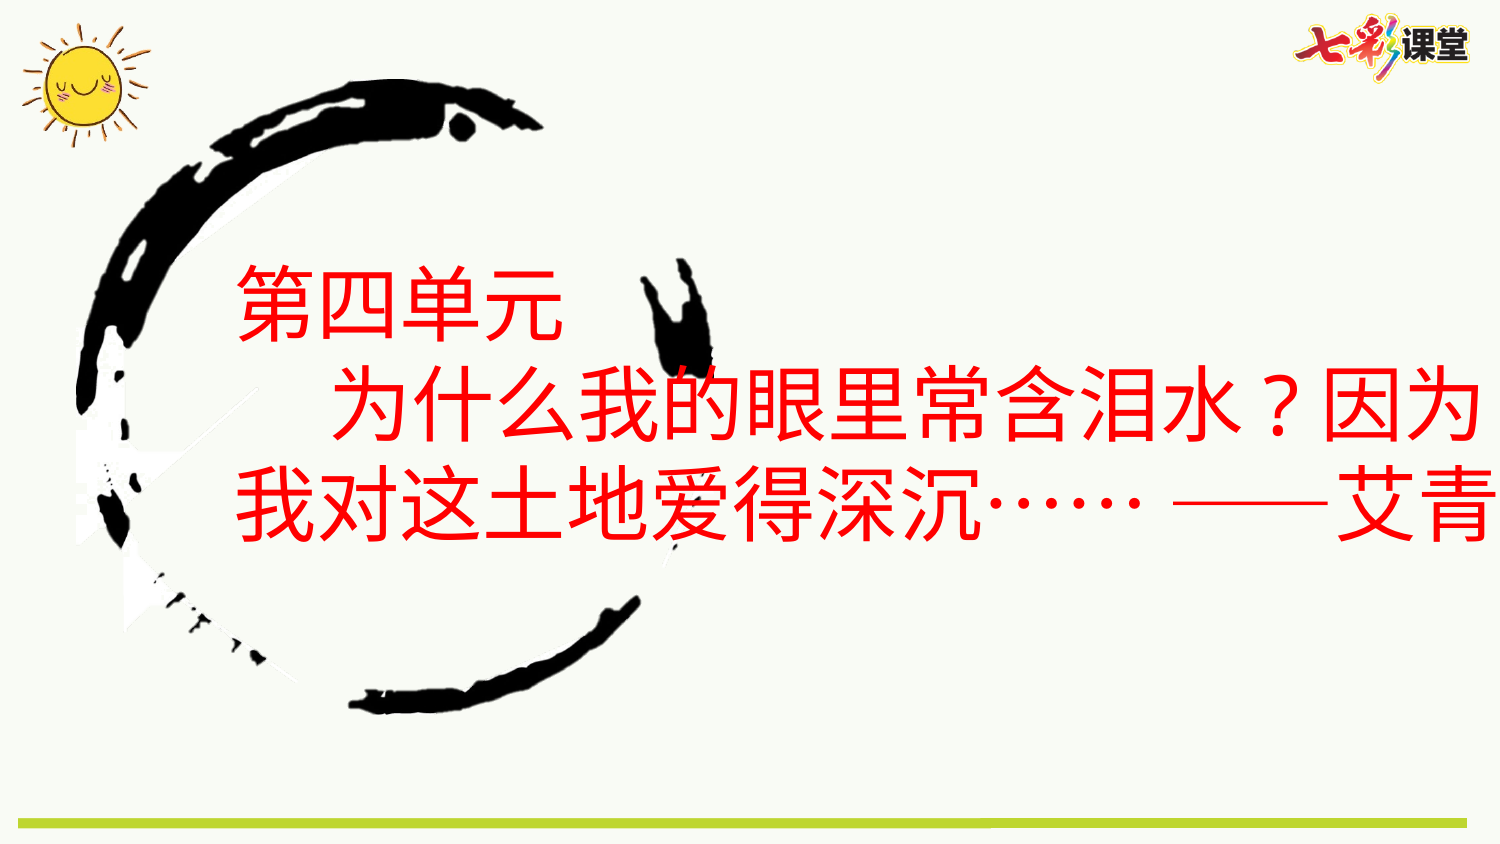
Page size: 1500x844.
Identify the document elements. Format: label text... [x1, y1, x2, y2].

picture [1291, 9, 1472, 87]
picture [0, 0, 715, 715]
picture [18, 771, 1467, 844]
text_box 第四单元 为什么我的眼里常含泪水?因为 我对这土地爱得深沉…… ——艾青 [723, 244, 1500, 660]
